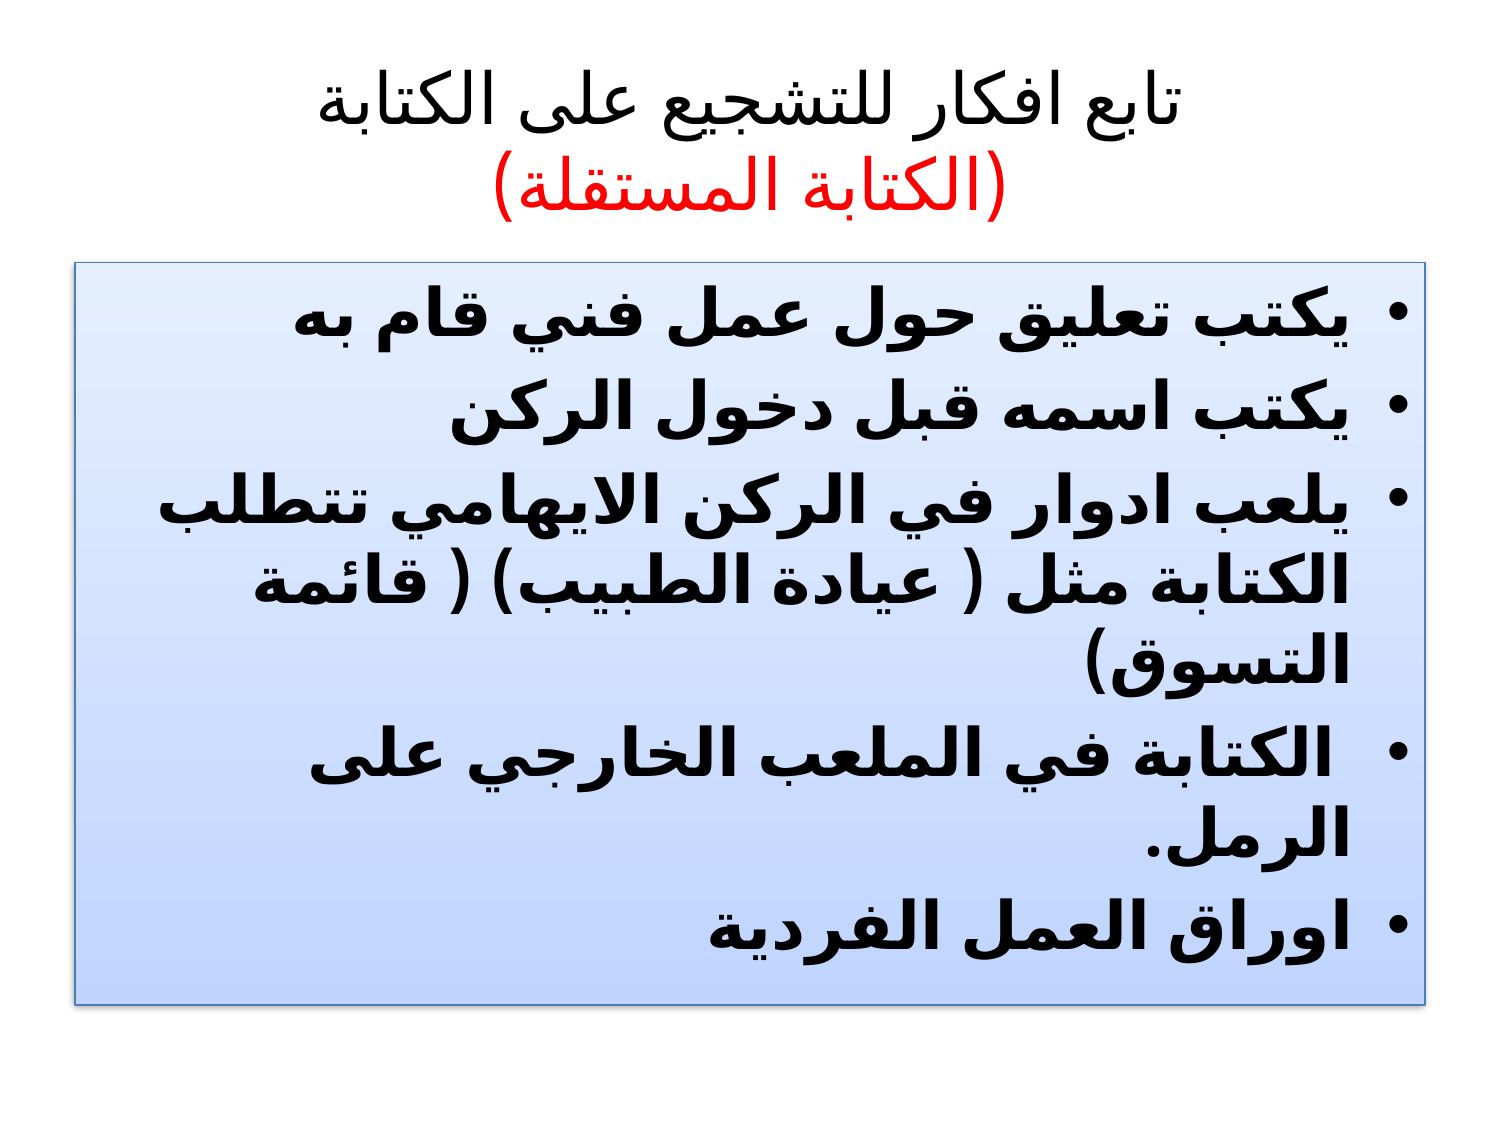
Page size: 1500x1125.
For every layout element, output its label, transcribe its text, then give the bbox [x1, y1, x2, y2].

list يكتب تعليق حول عمل فني قام به يكتب اسمه قبل دخول الركن يلعب ادوار في الركن الايهامي تتطلب الكتابة مثل ( عيادة الطبيب) ( قائمة التسوق) الكتابة في الملعب الخارجي على الرمل. اوراق العمل الفردية [74, 262, 1426, 1006]
title تابع افكار للتشجيع على الكتابة (الكتابة المستقلة) [75, 45, 1425, 233]
